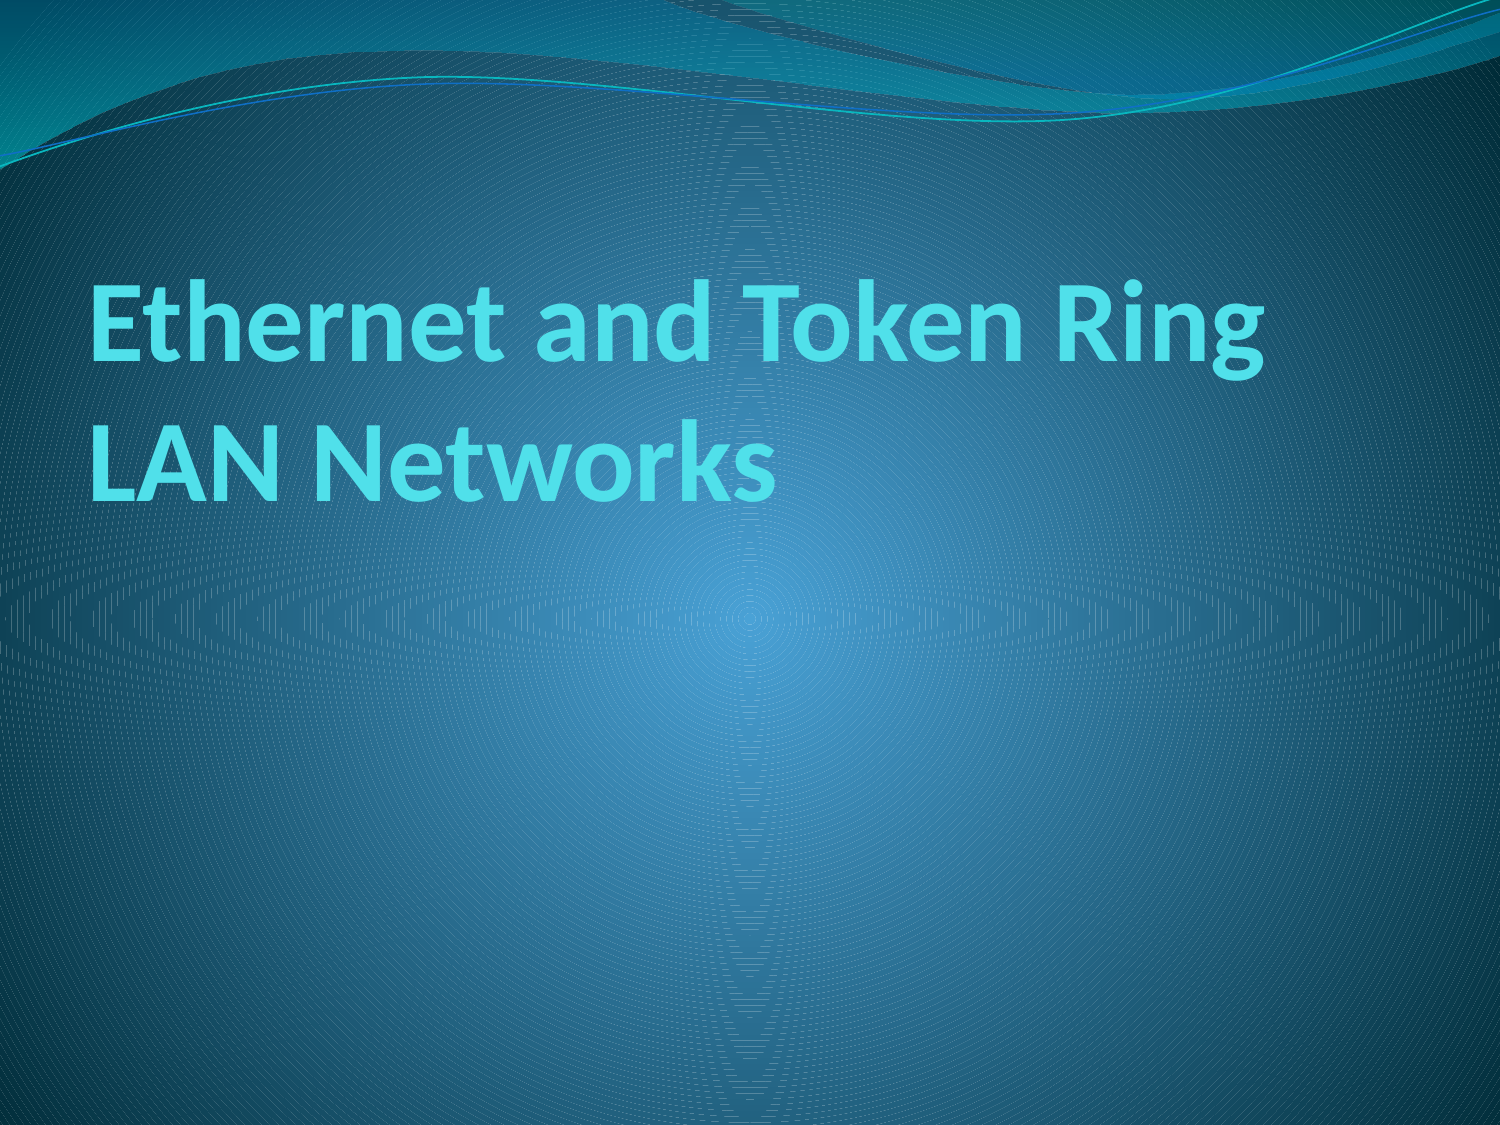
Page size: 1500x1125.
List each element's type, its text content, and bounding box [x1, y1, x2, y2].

title Ethernet and Token Ring LAN Networks [87, 224, 1376, 525]
